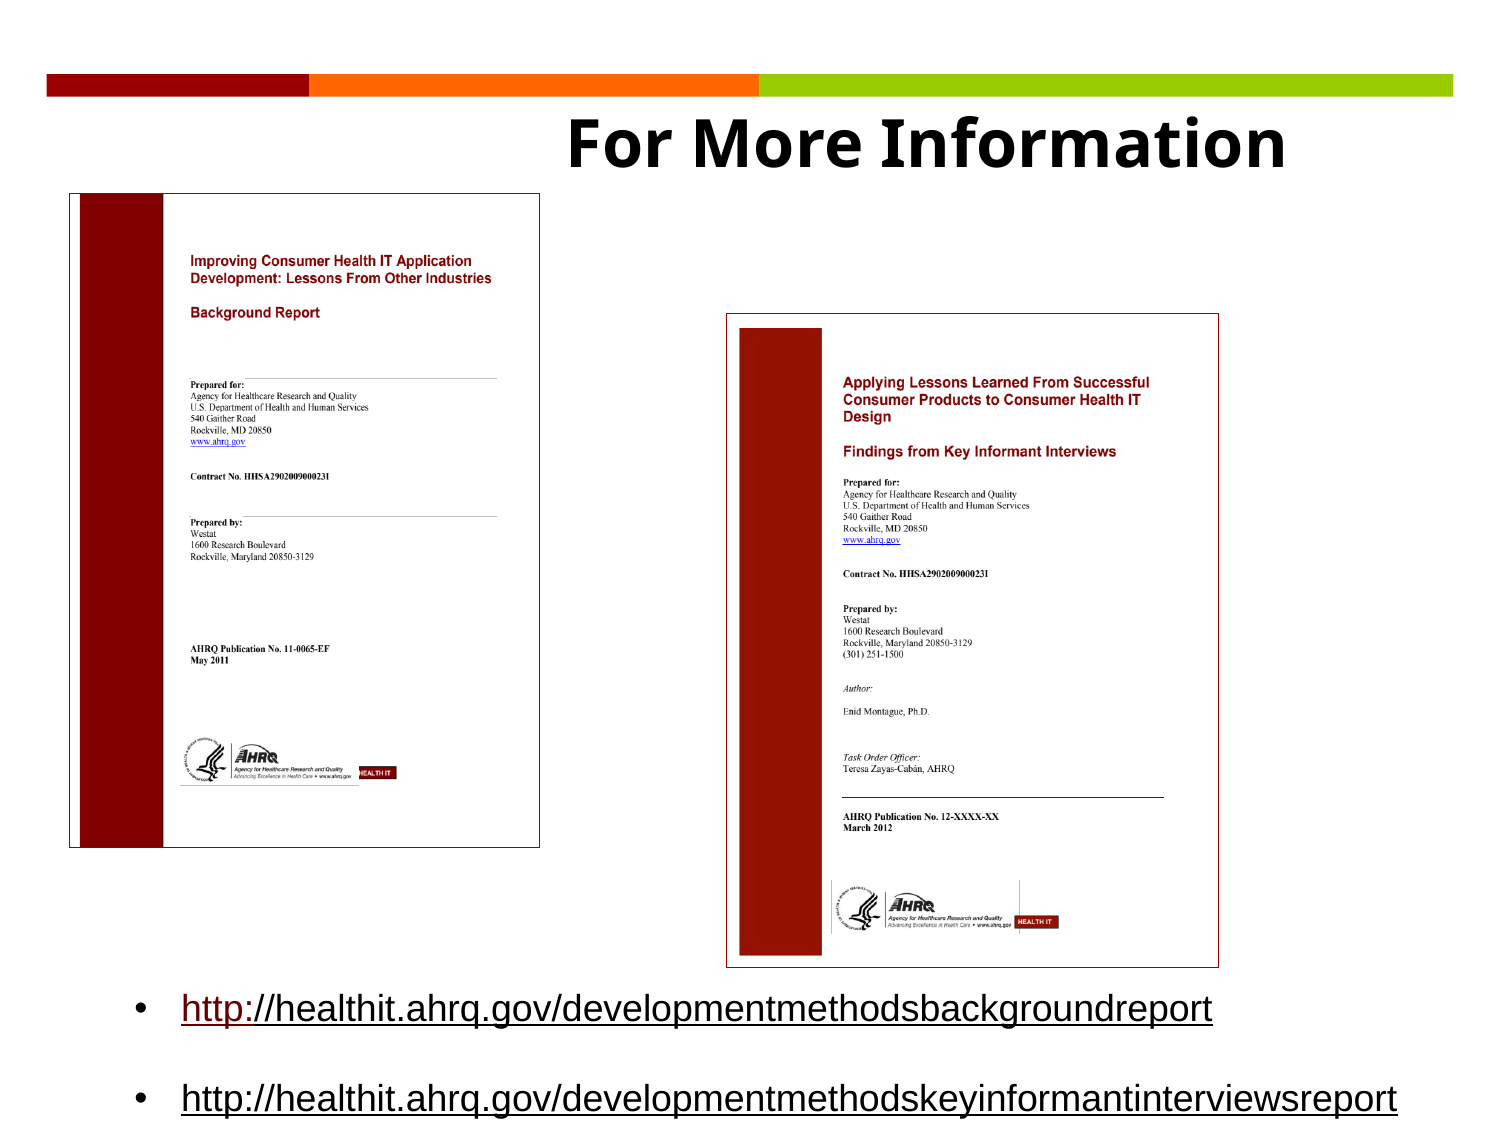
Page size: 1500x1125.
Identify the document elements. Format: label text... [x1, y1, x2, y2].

picture [726, 312, 1220, 969]
text_box http://healthit.ahrq.gov/developmentmethodsbackgroundreport http://healthit.ahrq.gov/developmentmethodskeyinformantinterviewsreport [119, 977, 1424, 1125]
text_box For More Information [97, 93, 1303, 269]
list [68, 192, 540, 849]
